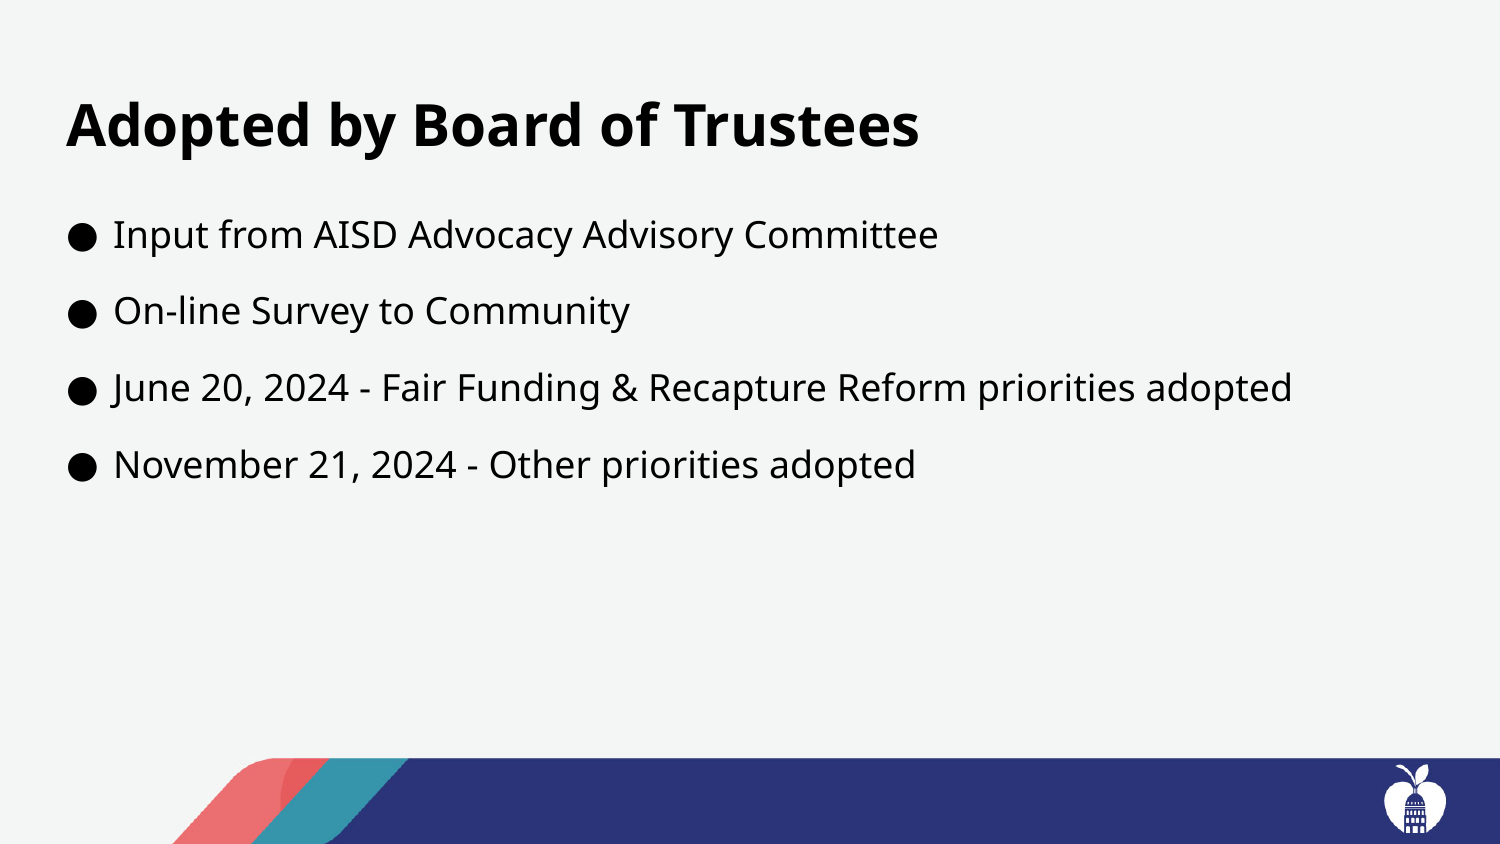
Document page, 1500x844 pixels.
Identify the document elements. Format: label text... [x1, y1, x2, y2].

title Adopted by Board of Trustees [51, 72, 1449, 167]
picture [0, 0, 1500, 844]
list Input from AISD Advocacy Advisory Committee On-line Survey to Community June 20, 2024 - Fair Funding & Recapture Reform priorities adopted November 21, 2024 - Other priorities adopted [51, 189, 1449, 750]
